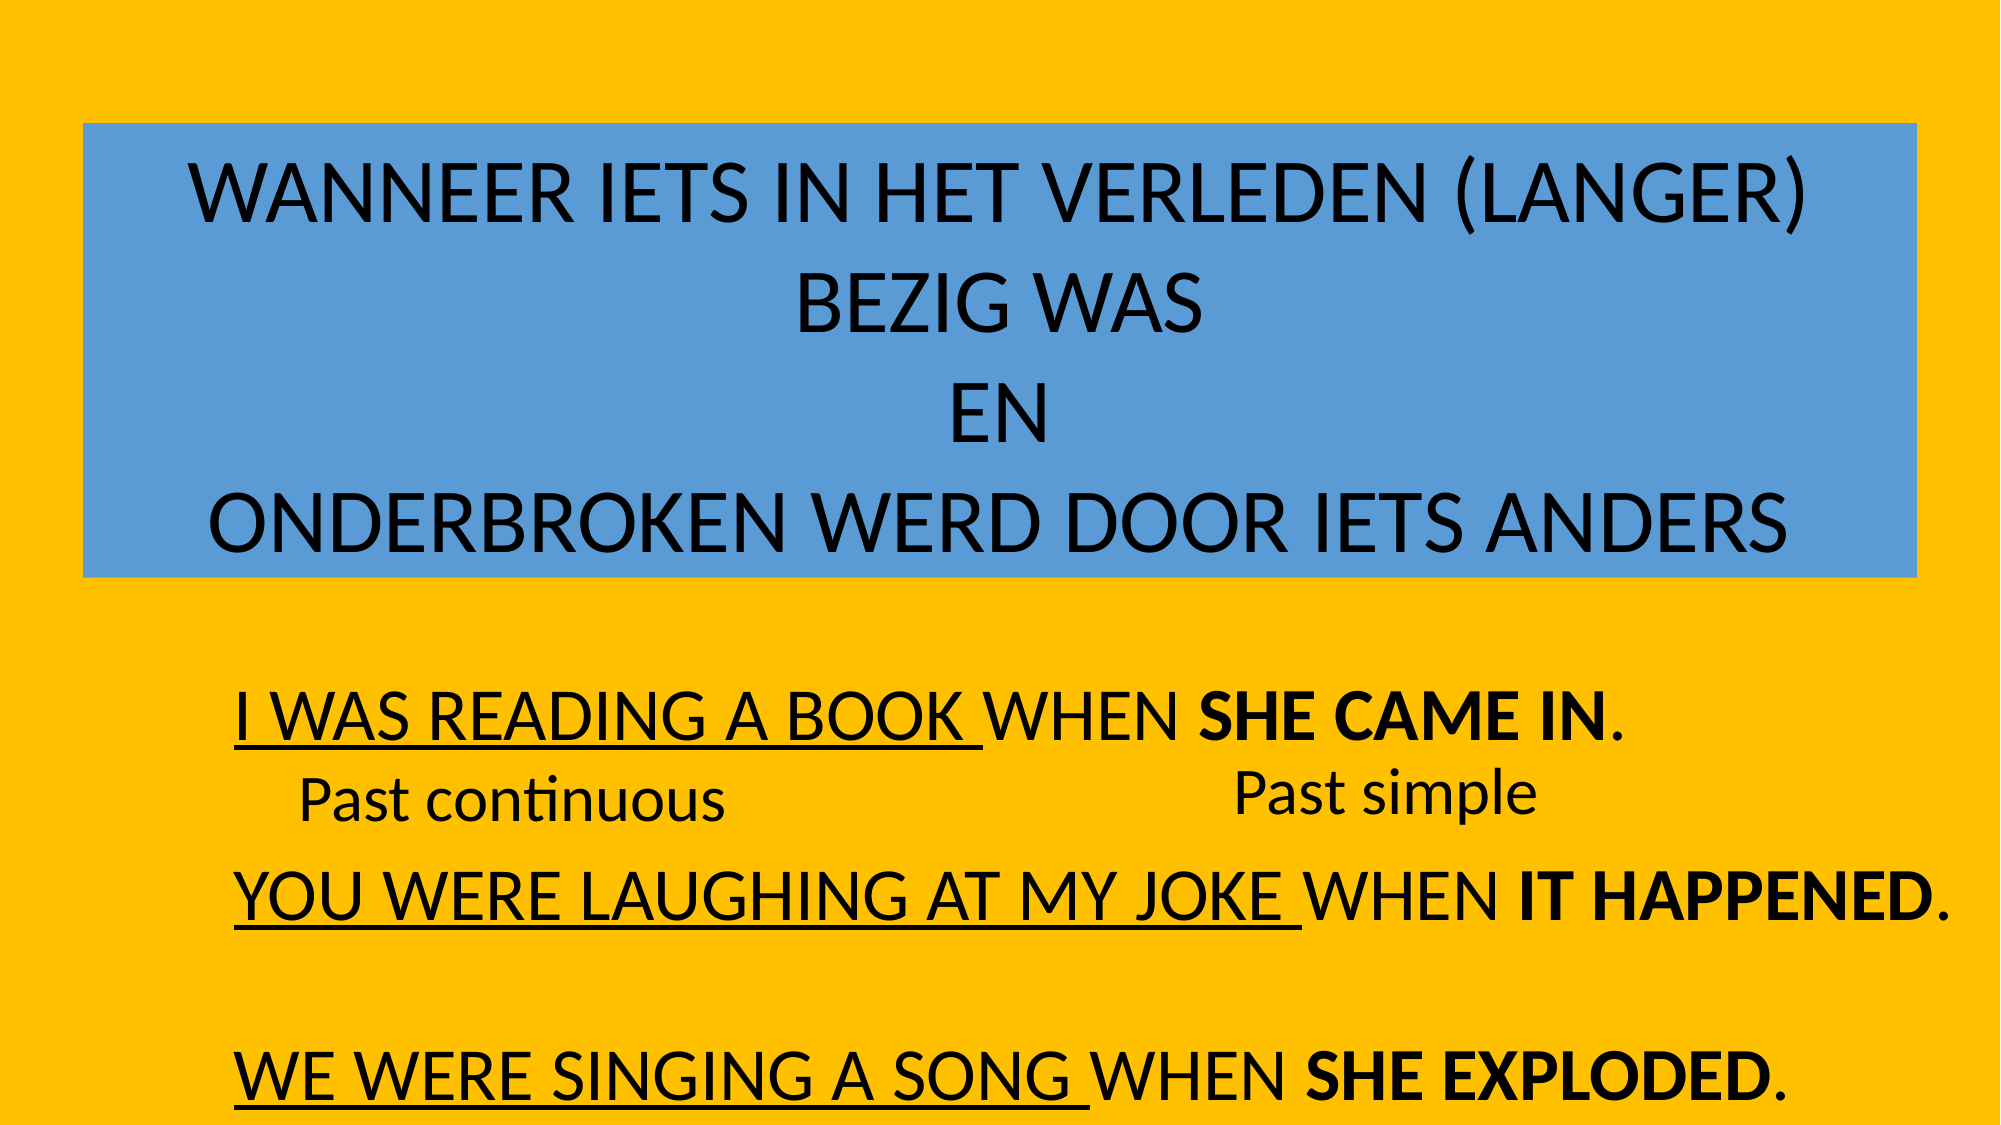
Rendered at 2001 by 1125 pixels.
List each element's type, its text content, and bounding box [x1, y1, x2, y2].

text_box Past continuous [283, 747, 1000, 843]
text_box Past simple [1219, 740, 1936, 835]
text_box I WAS READING A BOOK WHEN SHE CAME IN. YOU WERE LAUGHING AT MY JOKE WHEN IT HAPPENED. WE WERE SINGING A SONG WHEN SHE EXPLODED. [218, 657, 2000, 1125]
text_box WANNEER IETS IN HET VERLEDEN (LANGER) BEZIG WAS EN ONDERBROKEN WERD DOOR IETS ANDERS [83, 123, 1917, 578]
